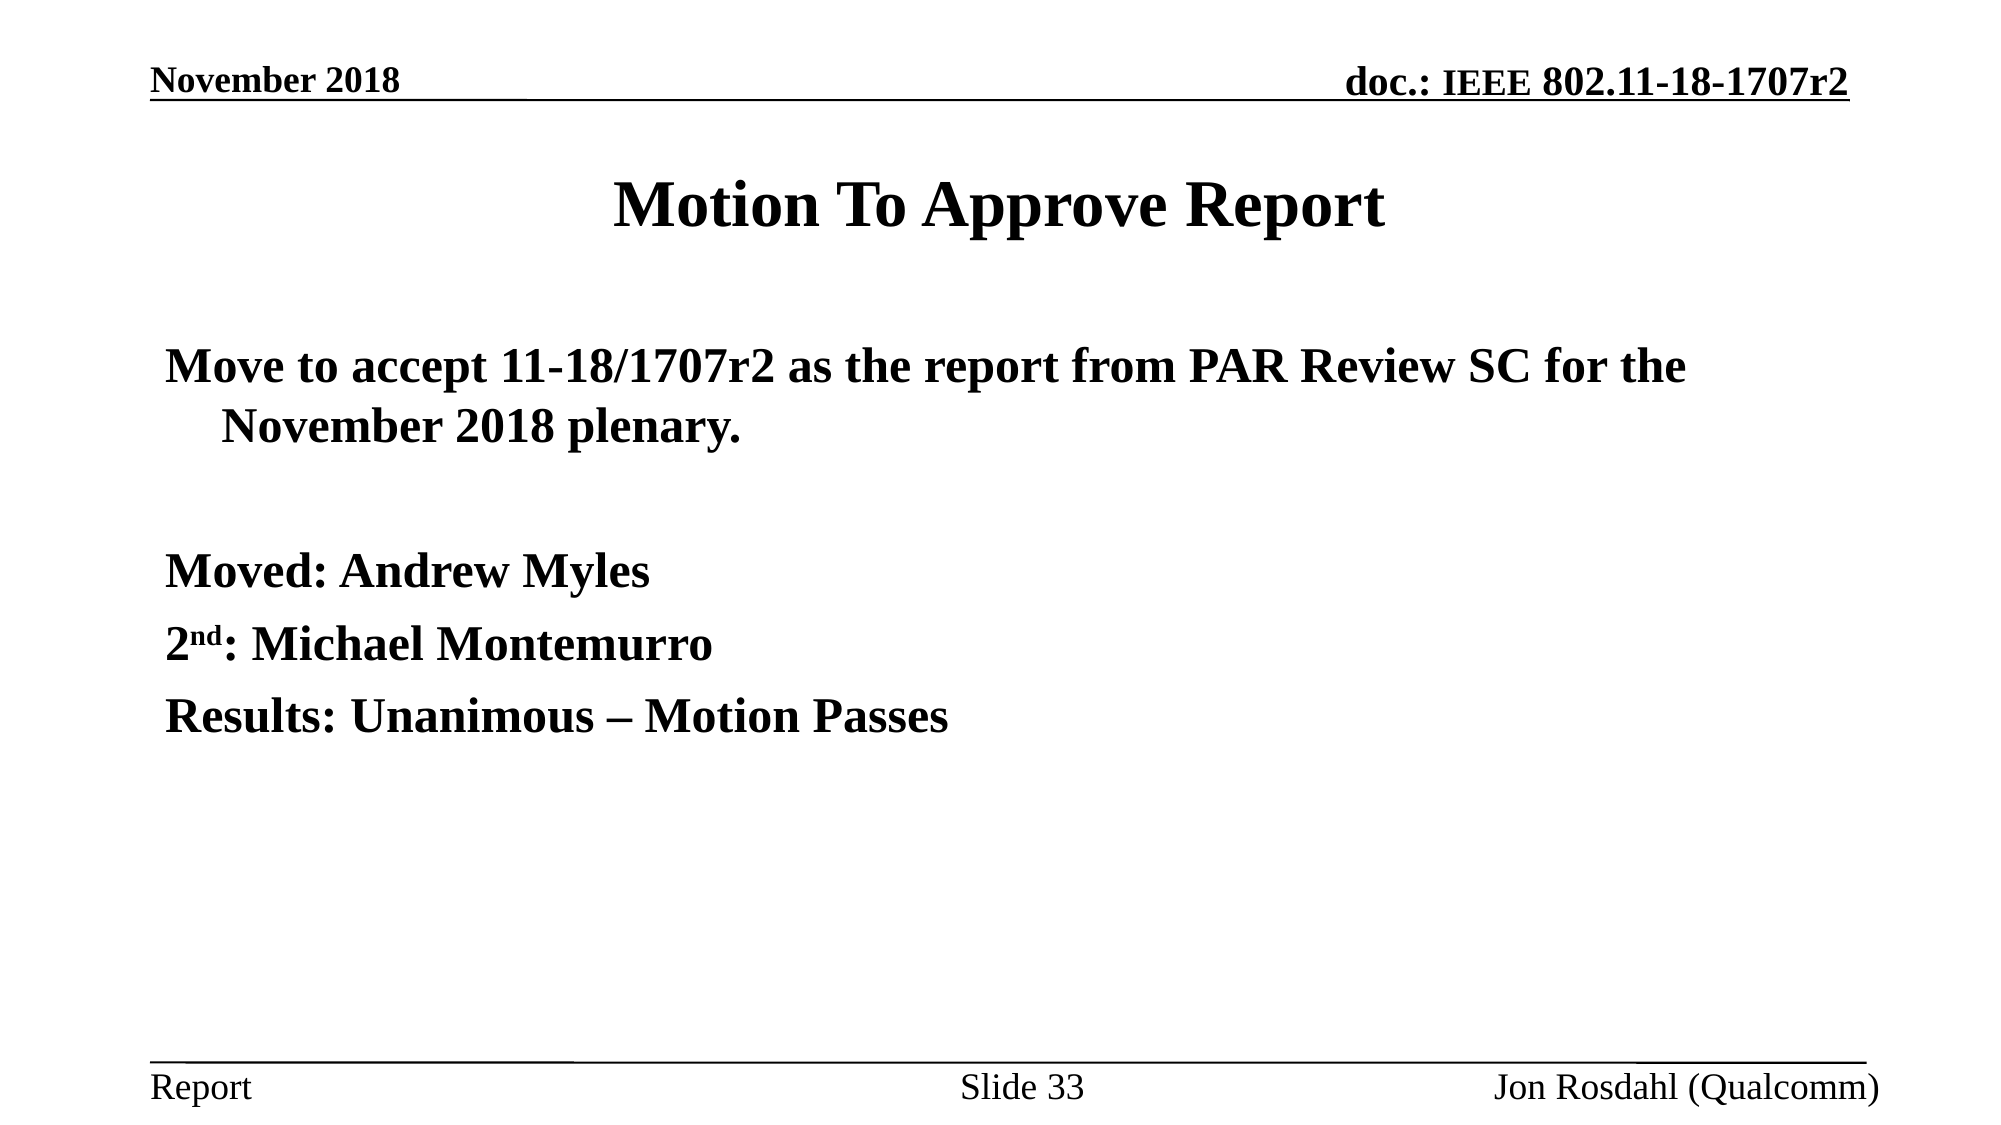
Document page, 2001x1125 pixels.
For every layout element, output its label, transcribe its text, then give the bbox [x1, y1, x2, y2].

title Motion To Approve Report [149, 112, 1850, 288]
list Move to accept 11-18/1707r2 as the report from PAR Review SC for the November 2018 plenary. Moved: Andrew Myles 2nd: Michael Montemurro Results: Unanimous – Motion Passes [149, 324, 1850, 1000]
footer Jon Rosdahl (Qualcomm) [1436, 1061, 1881, 1108]
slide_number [149, 49, 431, 100]
slide_number Slide 33 [950, 1061, 1095, 1125]
